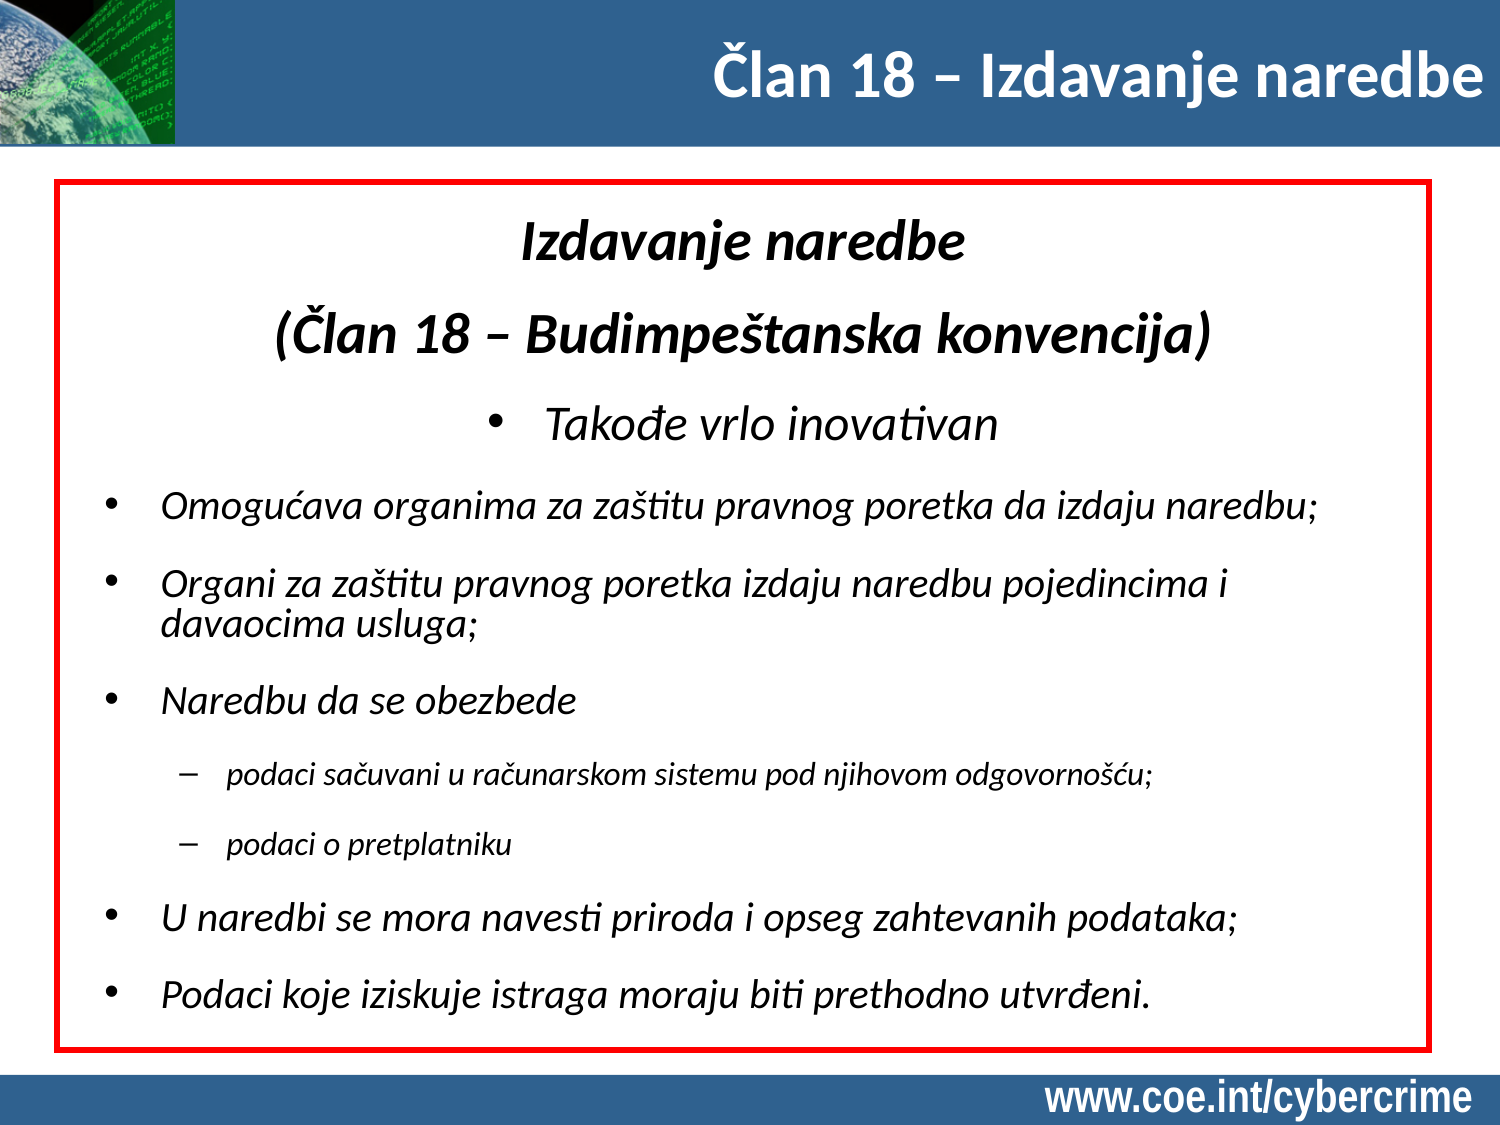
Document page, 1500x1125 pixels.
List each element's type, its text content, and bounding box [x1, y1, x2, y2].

text_box [0, 1073, 1030, 1125]
text_box Član 18 – Izdavanje naredbe [177, 0, 1500, 149]
text_box Izdavanje naredbe (Član 18 – Budimpeštanska konvencija) Takođe vrlo inovativan Omogućava organima za zaštitu pravnog poretka da izdaju naredbu; Organi za zaštitu pravnog poretka izdaju naredbu pojedincima i davaocima usluga; Naredbu da se obezbede podaci sačuvani u računarskom sistemu pod njihovom odgovornošću; podaci o pretplatniku U naredbi se mora navesti priroda i opseg zahtevanih podataka; Podaci koje iziskuje istraga moraju biti prethodno utvrđeni. [57, 182, 1430, 1050]
picture [0, 0, 175, 144]
text_box www.coe.int/cybercrime [1030, 1059, 1500, 1125]
